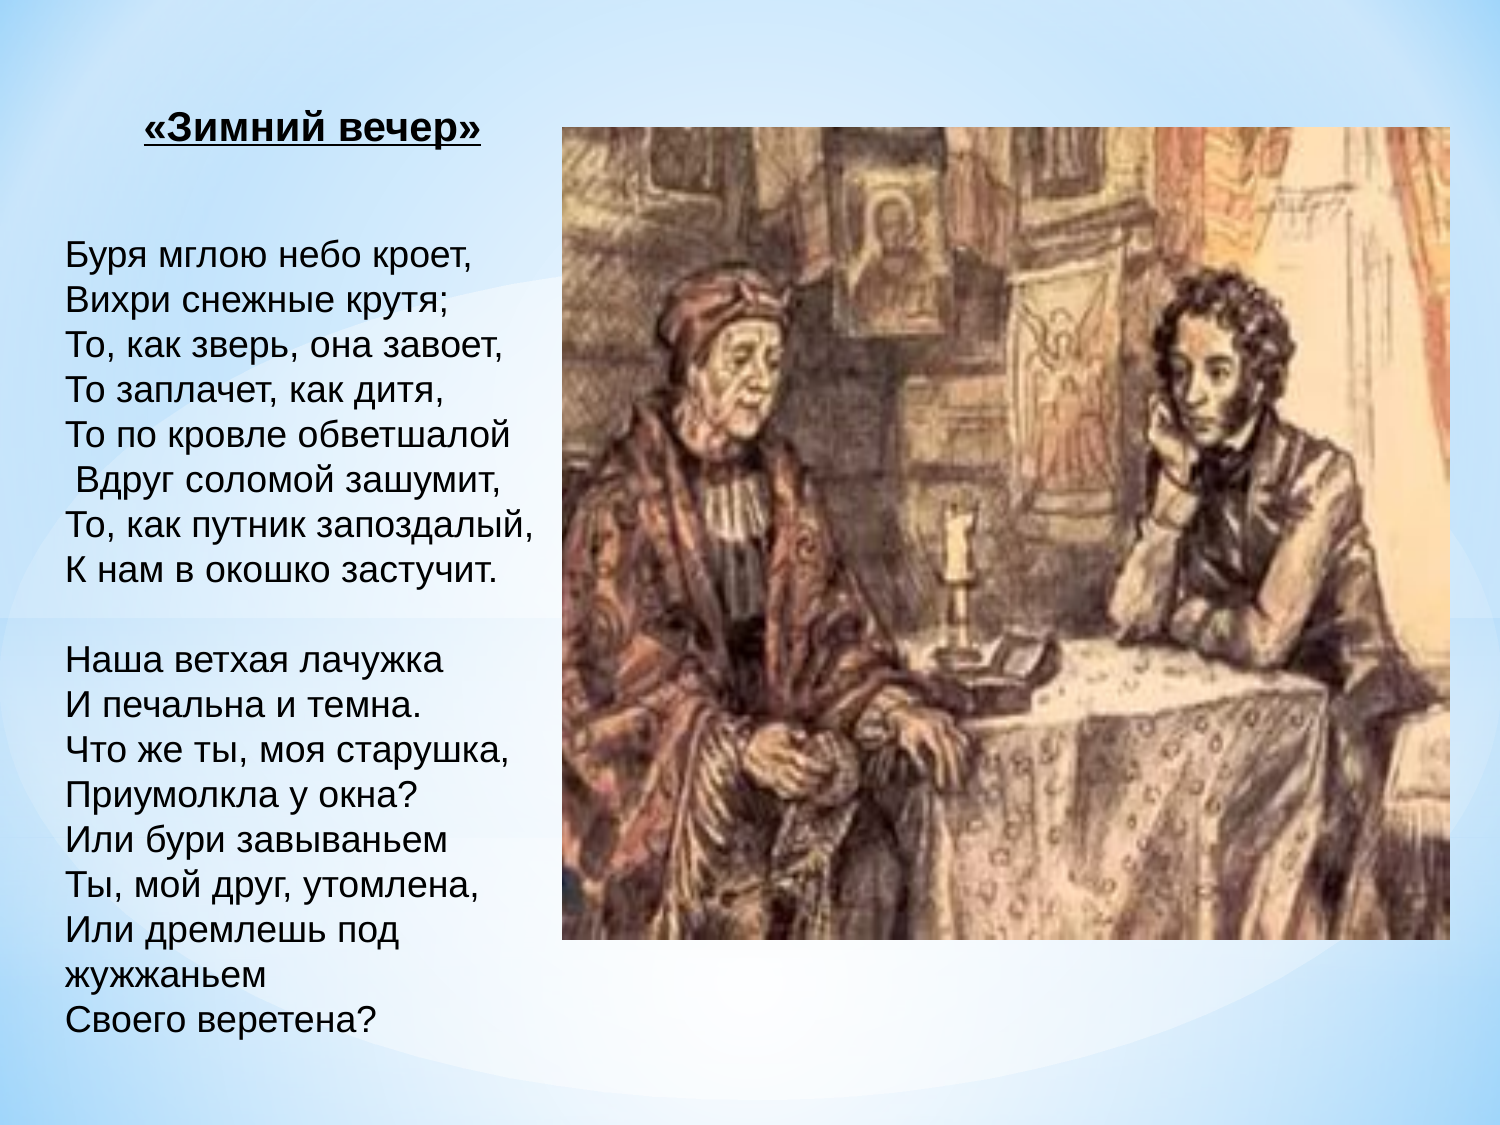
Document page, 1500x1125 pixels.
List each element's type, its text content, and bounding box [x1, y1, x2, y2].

picture [562, 127, 1451, 941]
text_box «Зимний вечер» Буря мглою небо кроет, Вихри снежные крутя; То, как зверь, она завоет, То заплачет, как дитя, То по кровле обветшалой Вдруг соломой зашумит, То, как путник запоздалый, К нам в окошко застучит. Наша ветхая лачужка И печальна и темна. Что же ты, моя старушка, Приумолкла у окна? Или бури завываньем Ты, мой друг, утомлена, Или дремлешь под жужжаньем Своего веретена? [49, 12, 575, 1087]
